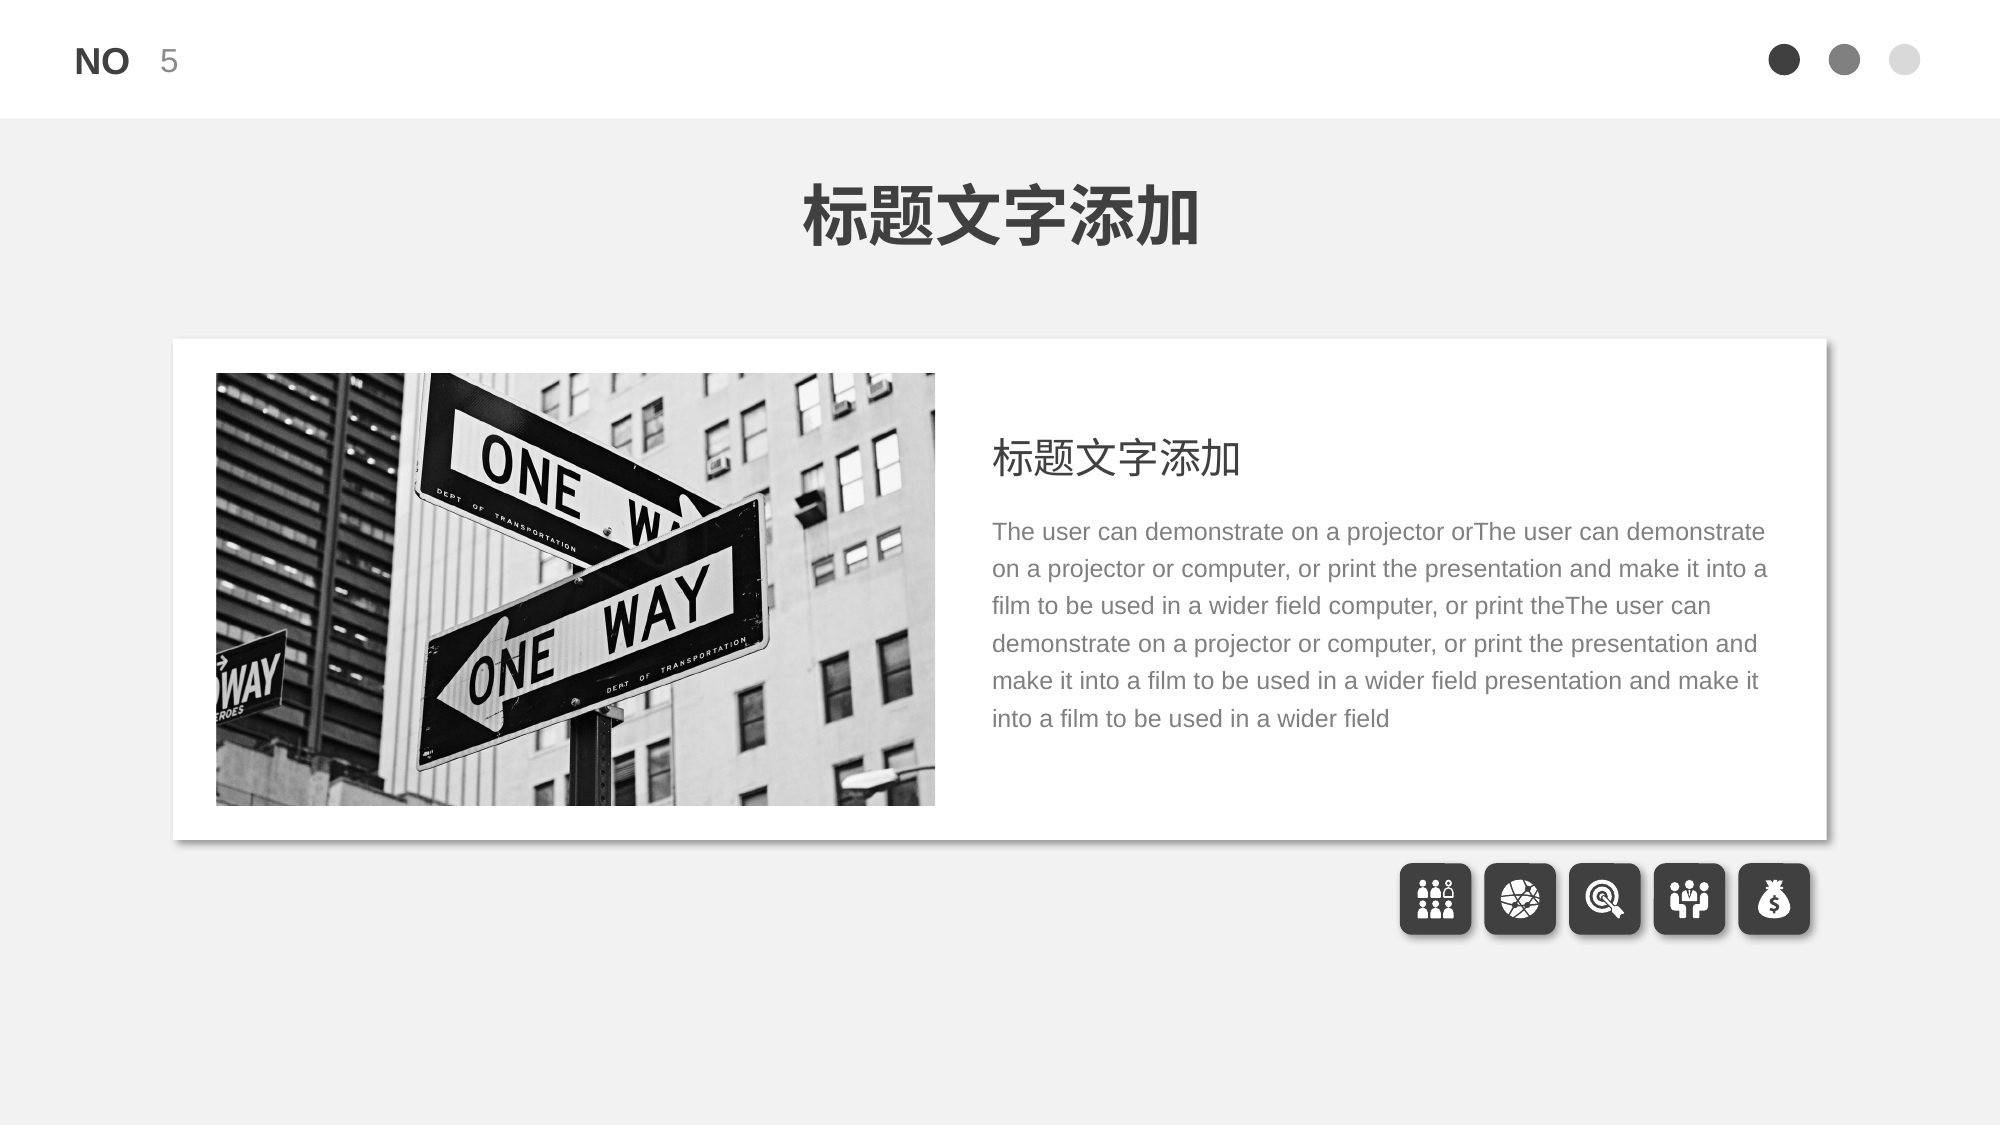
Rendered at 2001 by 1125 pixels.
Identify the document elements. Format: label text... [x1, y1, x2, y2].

picture [215, 373, 936, 806]
text_box 标题文字添加 [592, 166, 1412, 261]
text_box [1652, 862, 1727, 936]
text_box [1399, 863, 1472, 935]
text_box [172, 338, 1828, 841]
text_box [1483, 862, 1557, 936]
slide_number 5 [145, 29, 252, 90]
text_box [1568, 862, 1642, 936]
text_box [1669, 878, 1710, 920]
text_box [1584, 878, 1626, 920]
text_box [1737, 862, 1811, 936]
text_box [1756, 878, 1792, 920]
text_box [1499, 878, 1541, 920]
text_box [977, 424, 1802, 739]
